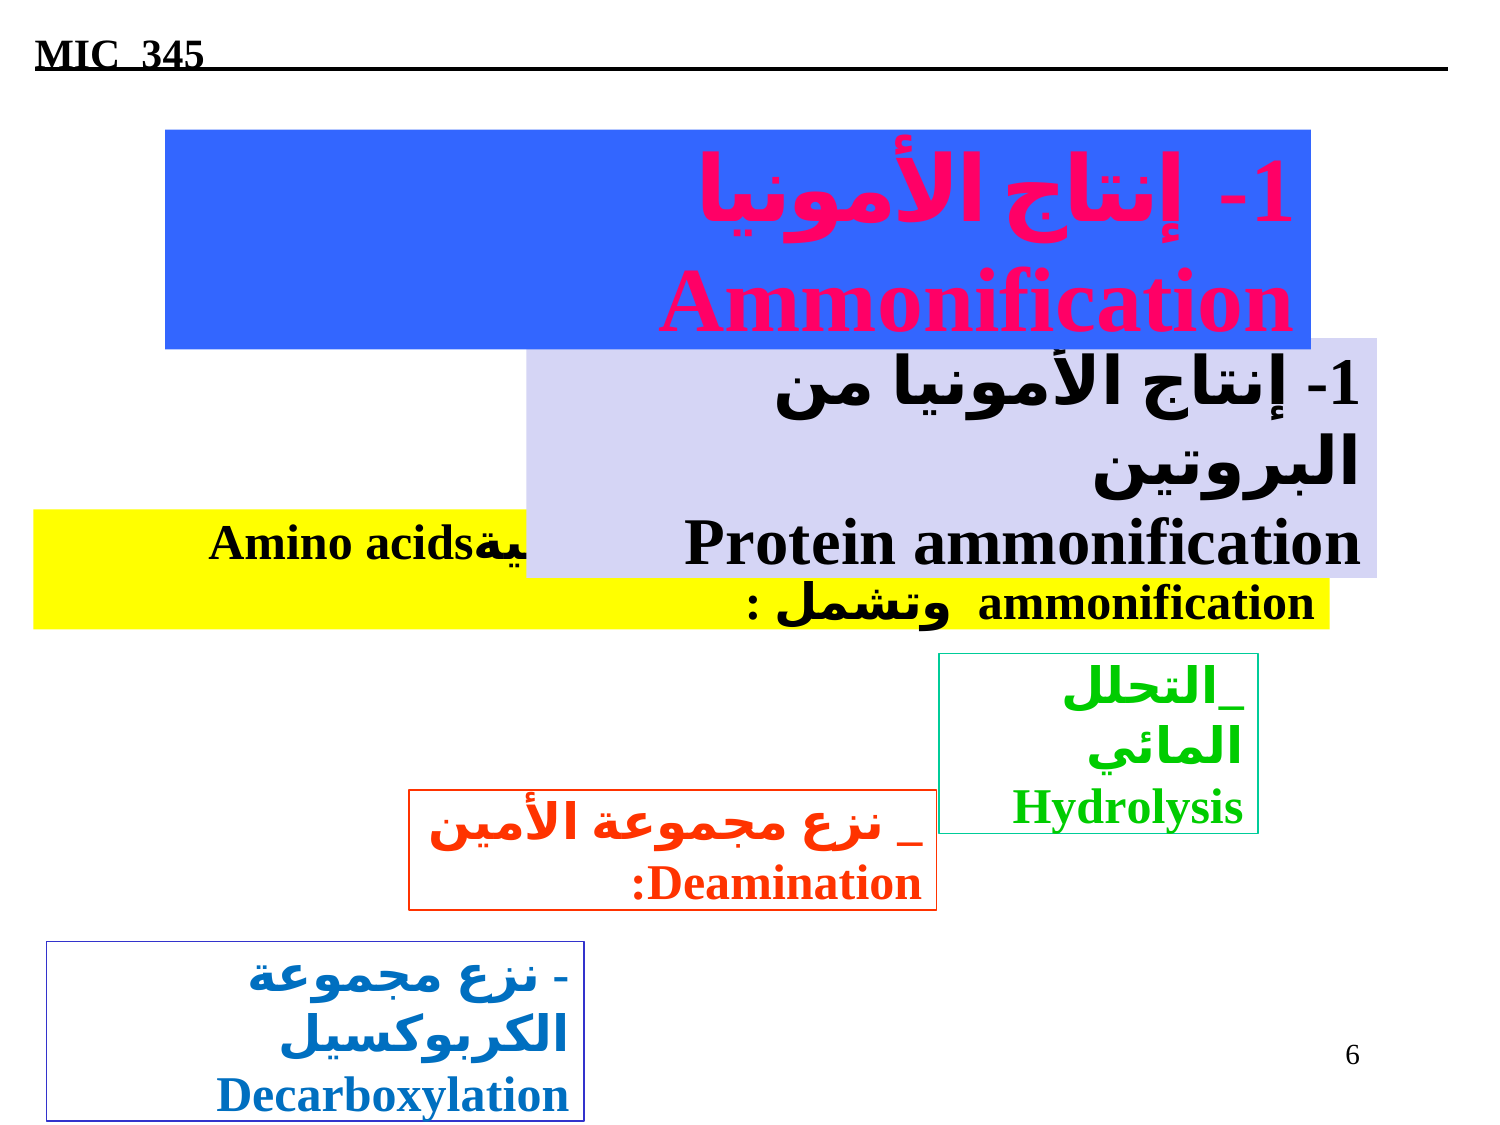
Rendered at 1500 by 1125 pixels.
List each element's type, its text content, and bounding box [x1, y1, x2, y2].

text_box 1- إنتاج الأمونيا Ammonification [165, 129, 1311, 350]
text_box MIC 345 [33, 27, 207, 78]
text_box - نزع مجموعة الكربوكسيل Decarboxylation [46, 941, 584, 1122]
text_box /bإنتاج الأمونيا من الأحماض الأمينيةAmino acids ammonification وتشمل : [33, 509, 1330, 630]
slide_number 6 [1341, 1035, 1377, 1125]
text_box _التحلل المائي Hydrolysis [938, 653, 1258, 834]
text_box _ نزع مجموعة الأمين Deamination: [409, 789, 937, 910]
text_box 1- إنتاج الأمونيا من البروتين Protein ammonification [526, 338, 1377, 578]
